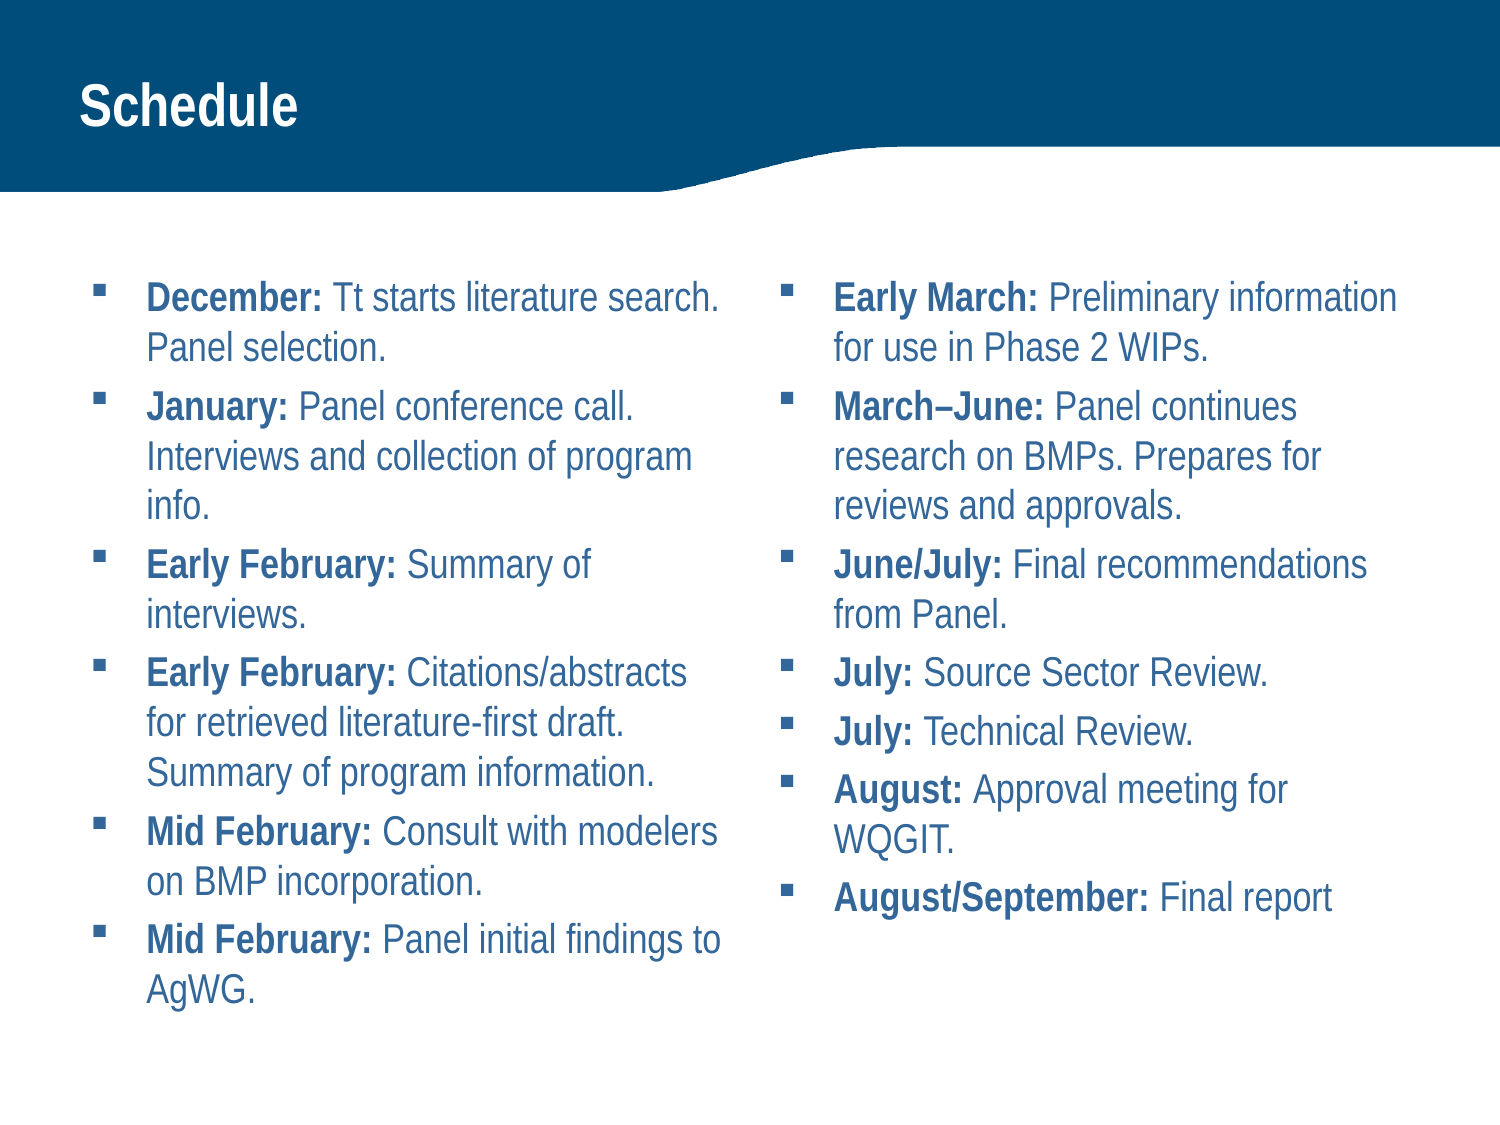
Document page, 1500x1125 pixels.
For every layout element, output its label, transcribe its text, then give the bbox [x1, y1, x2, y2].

picture [0, 0, 1500, 1000]
list Early March: Preliminary information for use in Phase 2 WIPs. March–June: Panel continues research on BMPs. Prepares for reviews and approvals. June/July: Final recommendations from Panel. July: Source Sector Review. July: Technical Review. August: Approval meeting for WQGIT. August/September: Final report [762, 262, 1426, 1006]
title Schedule [63, 34, 1359, 171]
list December: Tt starts literature search. Panel selection. January: Panel conference call. Interviews and collection of program info. Early February: Summary of interviews. Early February: Citations/abstracts for retrieved literature-first draft. Summary of program information. Mid February: Consult with modelers on BMP incorporation. Mid February: Panel initial findings to AgWG. [74, 262, 738, 1061]
